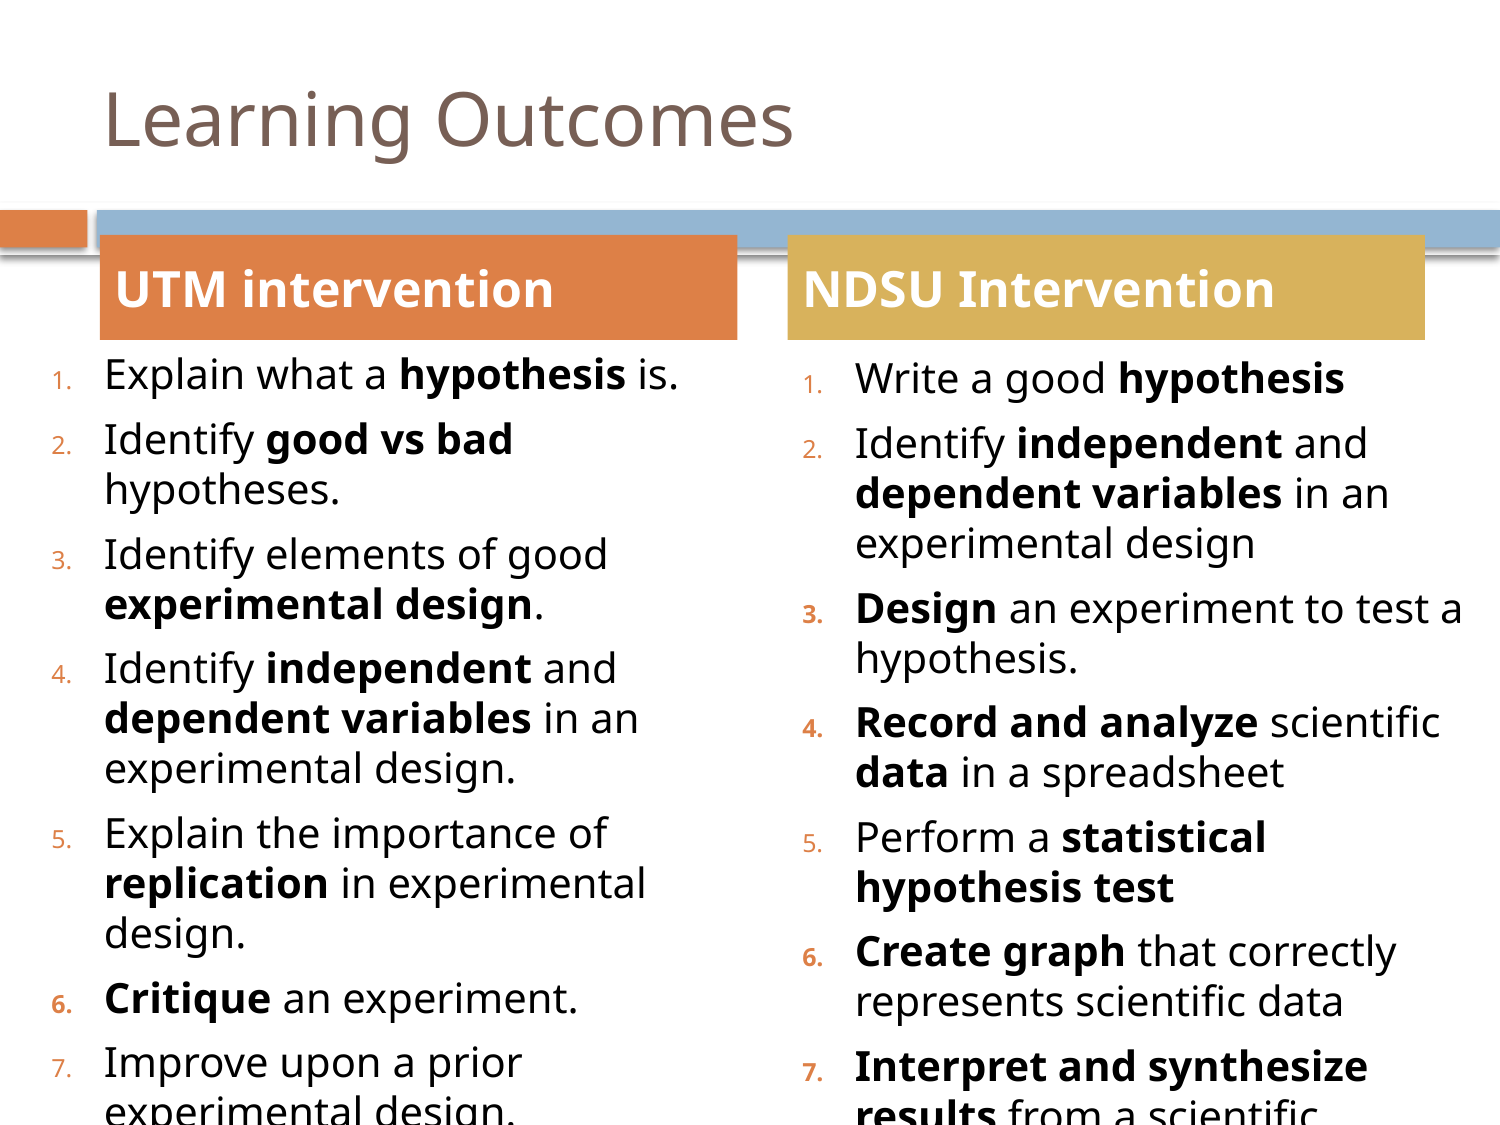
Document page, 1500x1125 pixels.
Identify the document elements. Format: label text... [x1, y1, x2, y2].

list UTM intervention [99, 234, 738, 340]
title Learning Outcomes [87, 44, 1425, 188]
list Explain what a hypothesis is. Identify good vs bad hypotheses. Identify elements of good experimental design. Identify independent and dependent variables in an experimental design. Explain the importance of replication in experimental design. Critique an experiment. Improve upon a prior experimental design. Design an experiment to test a hypothesis. [36, 340, 765, 929]
list NDSU Intervention [787, 234, 1425, 340]
list Write a good hypothesis Identify independent and dependent variables in an experimental design Design an experiment to test a hypothesis. Record and analyze scientific data in a spreadsheet Perform a statistical hypothesis test Create graph that correctly represents scientific data Interpret and synthesize results from a scientific experiment [787, 344, 1500, 933]
